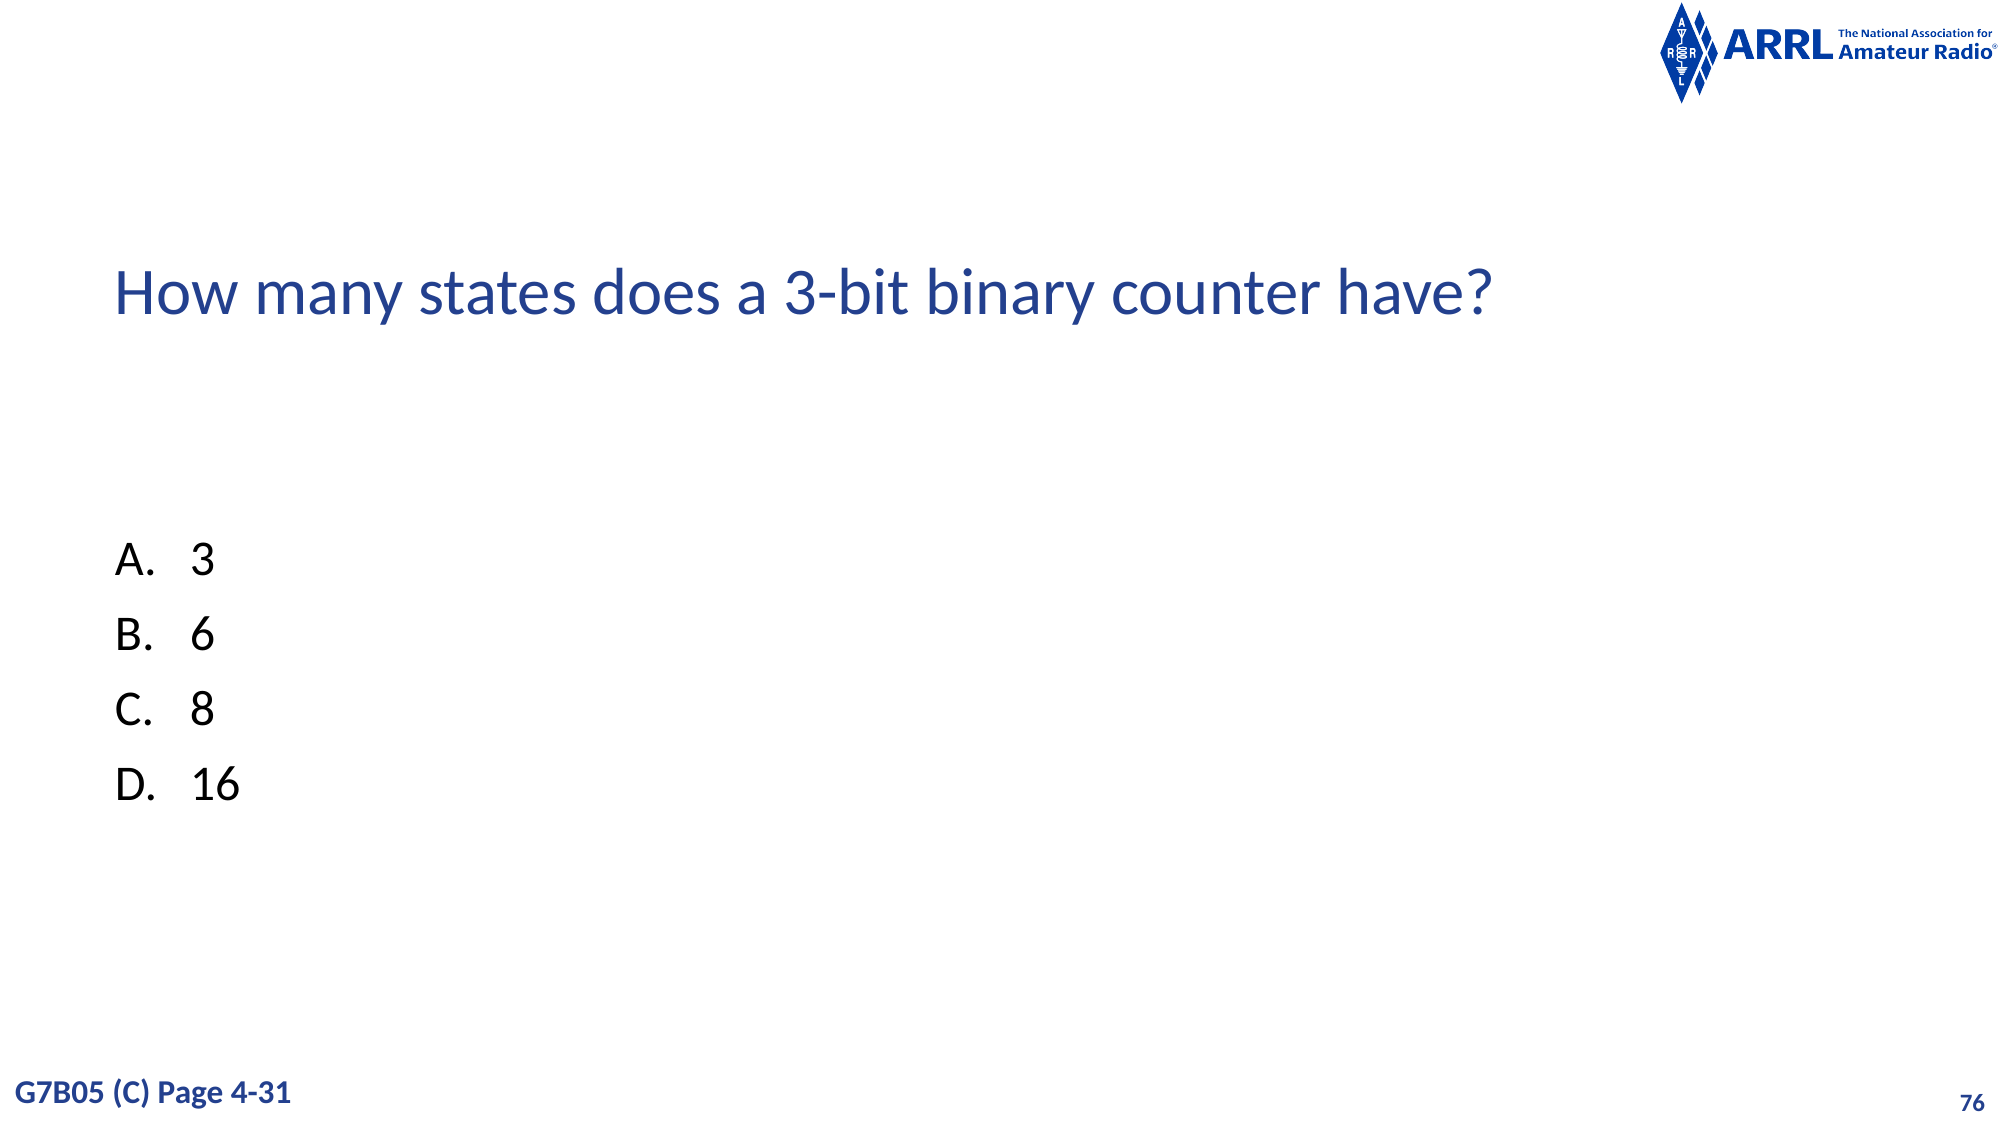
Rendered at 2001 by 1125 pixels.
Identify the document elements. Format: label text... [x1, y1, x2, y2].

picture [1658, 0, 1999, 106]
list 3 6 8 16 [99, 525, 1900, 1005]
text_box 76 [1899, 1079, 2000, 1125]
text_box G7B05 (C) Page 4-31 [0, 1062, 1313, 1118]
title How many states does a 3-bit binary counter have? [99, 249, 1900, 468]
